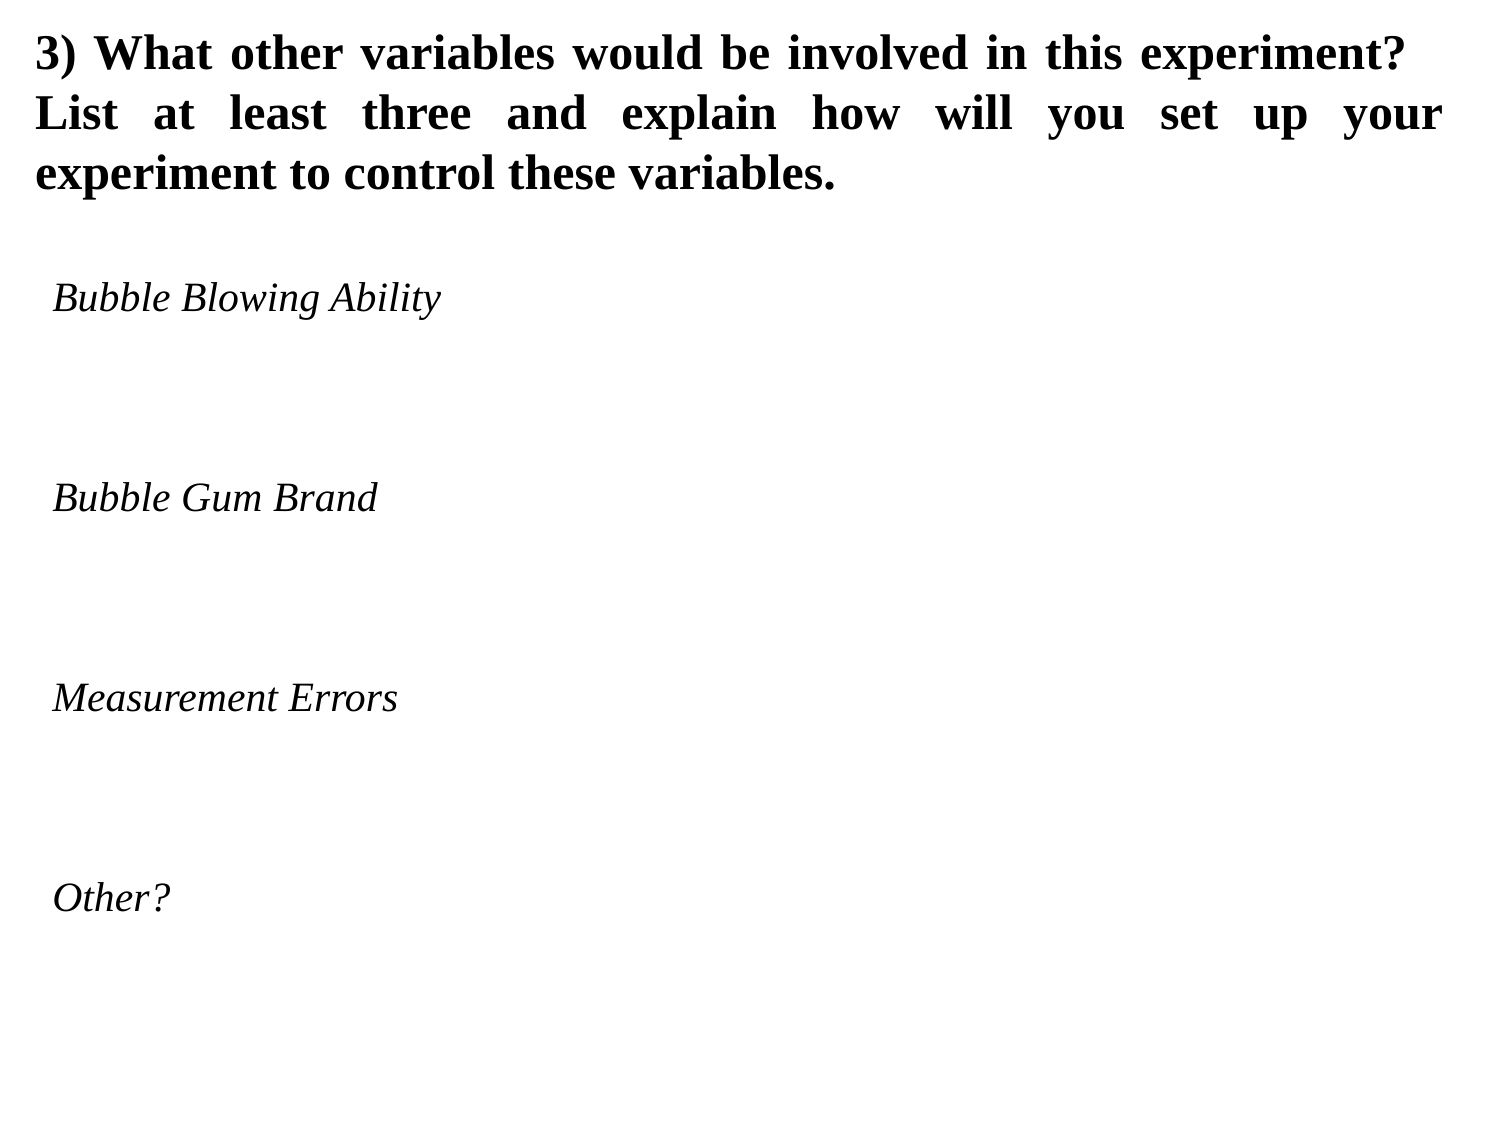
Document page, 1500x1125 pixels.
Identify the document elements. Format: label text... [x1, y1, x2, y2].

text_box Bubble Blowing Ability Bubble Gum Brand Measurement Errors Other? [37, 262, 1475, 1038]
text_box 3) What other variables would be involved in this experiment? List at least three and explain how will you set up your experiment to control these variables. [20, 12, 1458, 268]
